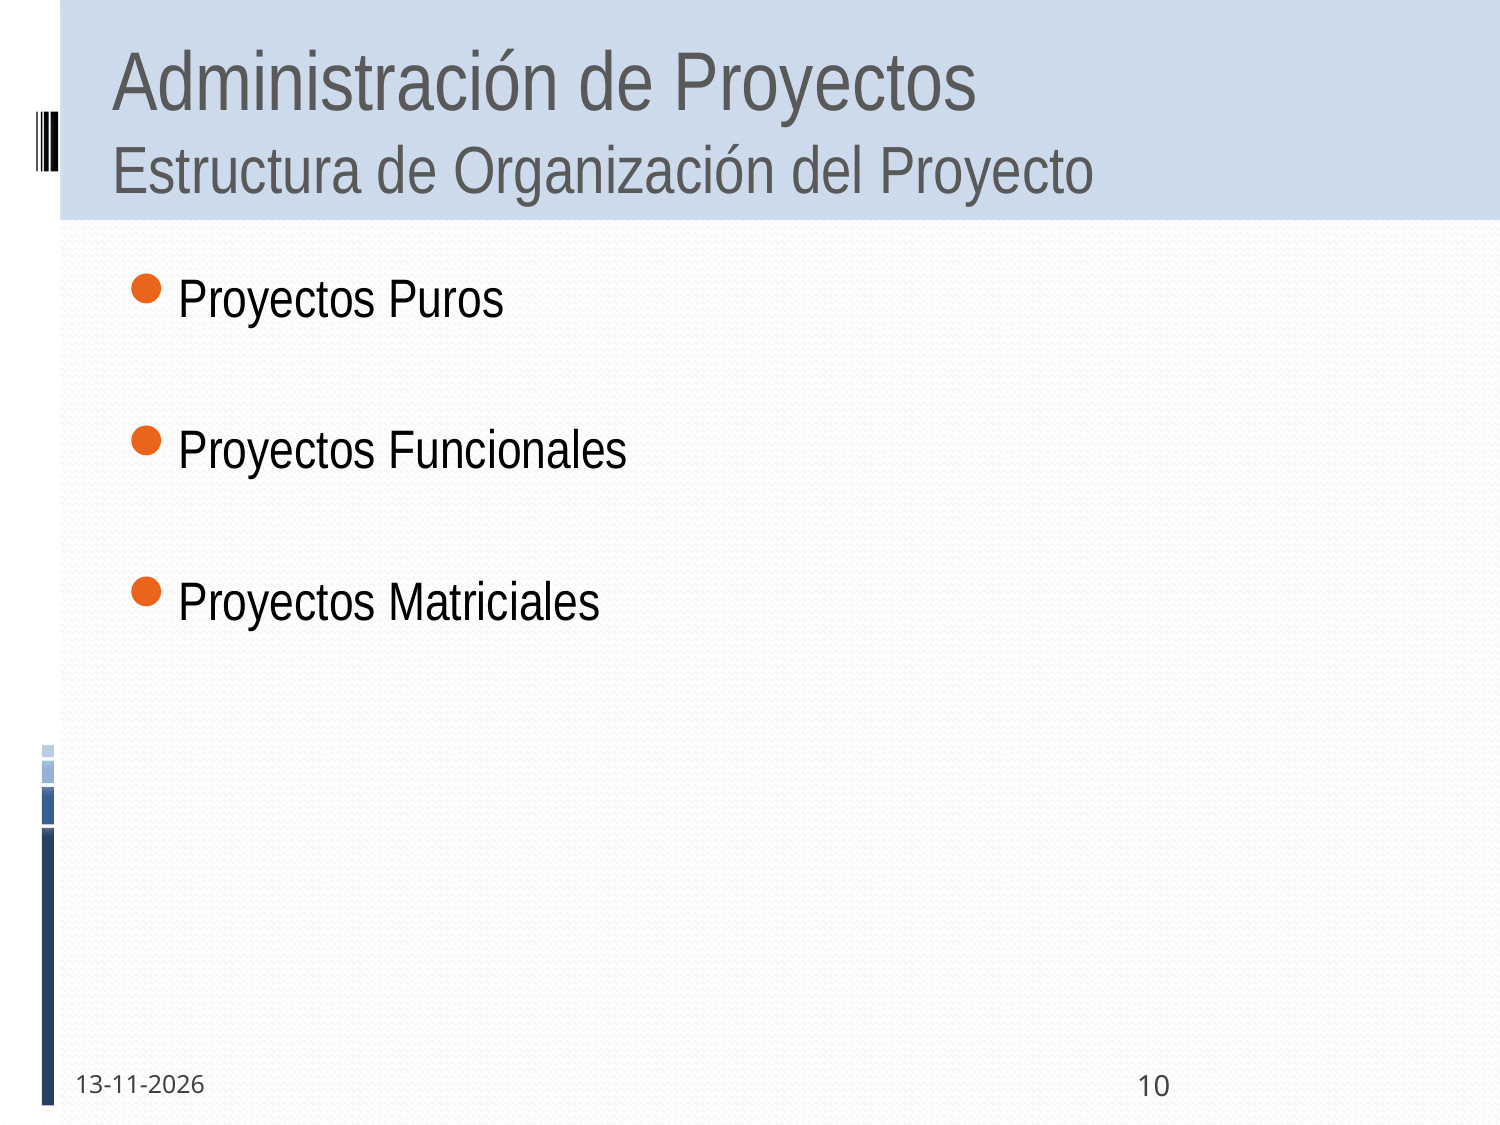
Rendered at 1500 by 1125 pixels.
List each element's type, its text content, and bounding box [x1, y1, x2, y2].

list Proyectos Puros Proyectos Funcionales Proyectos Matriciales [111, 255, 1436, 1038]
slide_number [75, 1042, 243, 1103]
slide_number 10 [1045, 1046, 1171, 1107]
title Administración de Proyectos Estructura de Organización del Proyecto [111, 18, 1436, 207]
